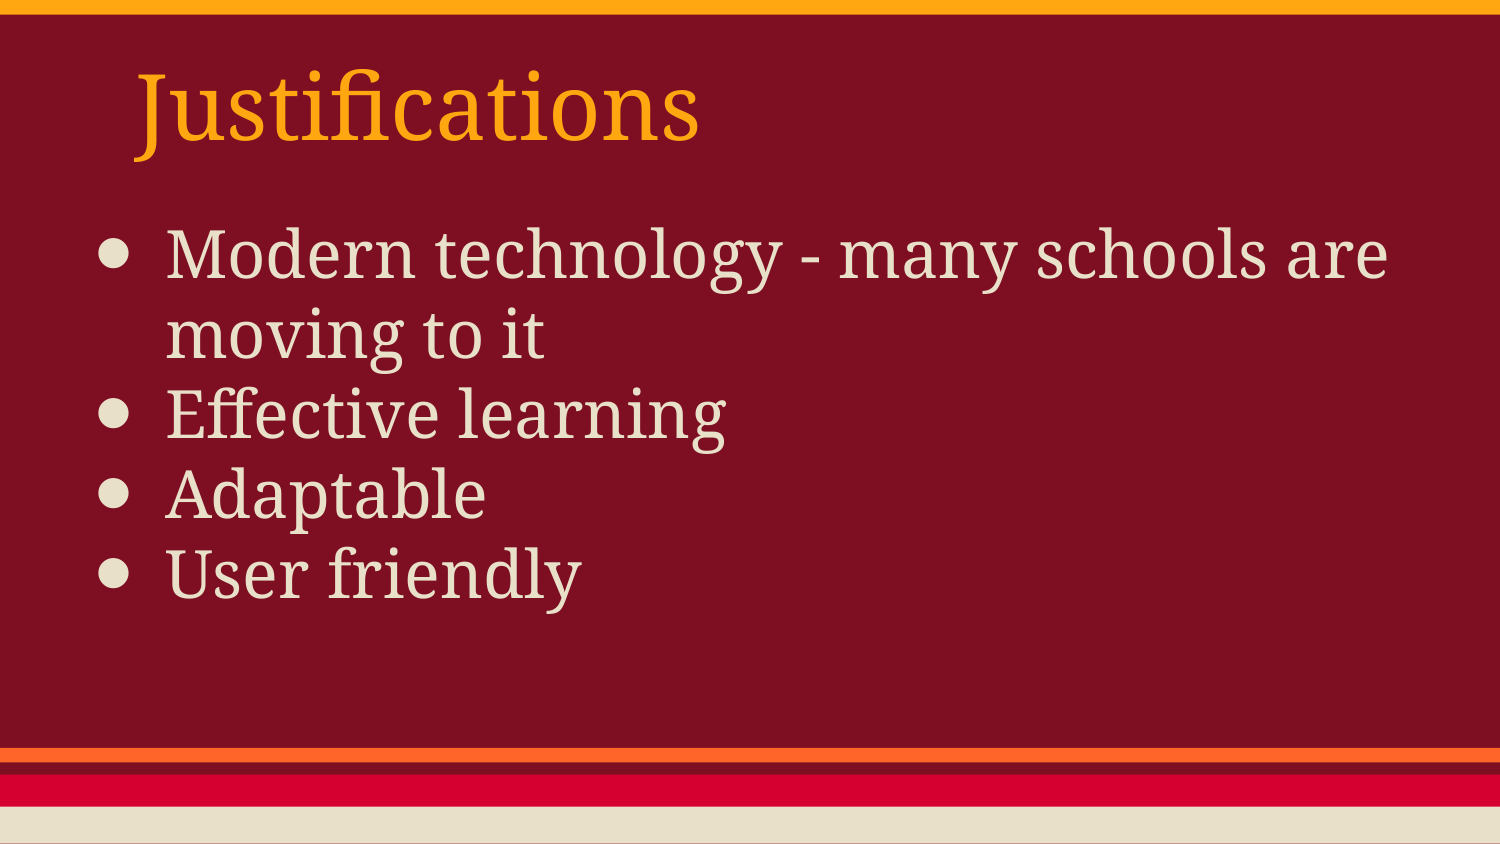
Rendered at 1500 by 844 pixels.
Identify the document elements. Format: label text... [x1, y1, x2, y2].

title Justifications [75, 33, 1425, 175]
list Modern technology - many schools are moving to it Effective learning Adaptable User friendly [75, 196, 1425, 733]
